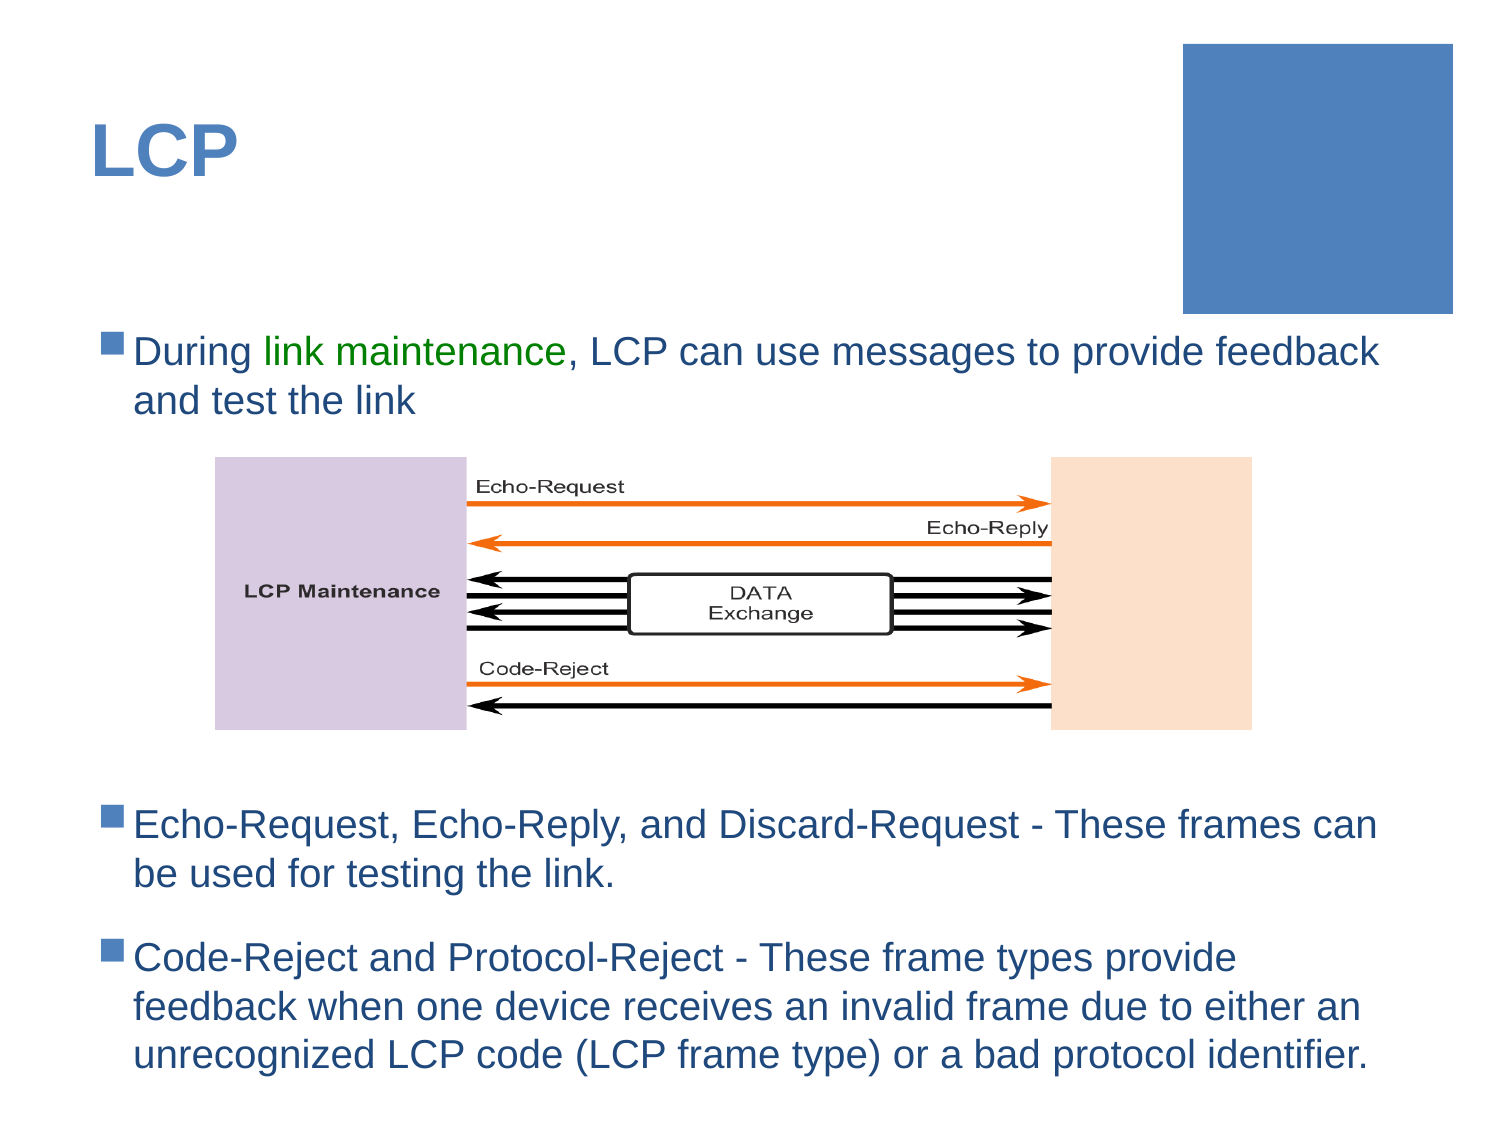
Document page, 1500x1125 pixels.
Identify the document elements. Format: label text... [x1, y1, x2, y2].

title LCP [75, 11, 1143, 199]
list During link maintenance, LCP can use messages to provide feedback and test the link Echo-Request, Echo-Reply, and Discard-Request - These frames can be used for testing the link. Code-Reject and Protocol-Reject - These frame types provide feedback when one device receives an invalid frame due to either an unrecognized LCP code (LCP frame type) or a bad protocol identifier. [81, 317, 1410, 1125]
picture [214, 457, 1255, 731]
